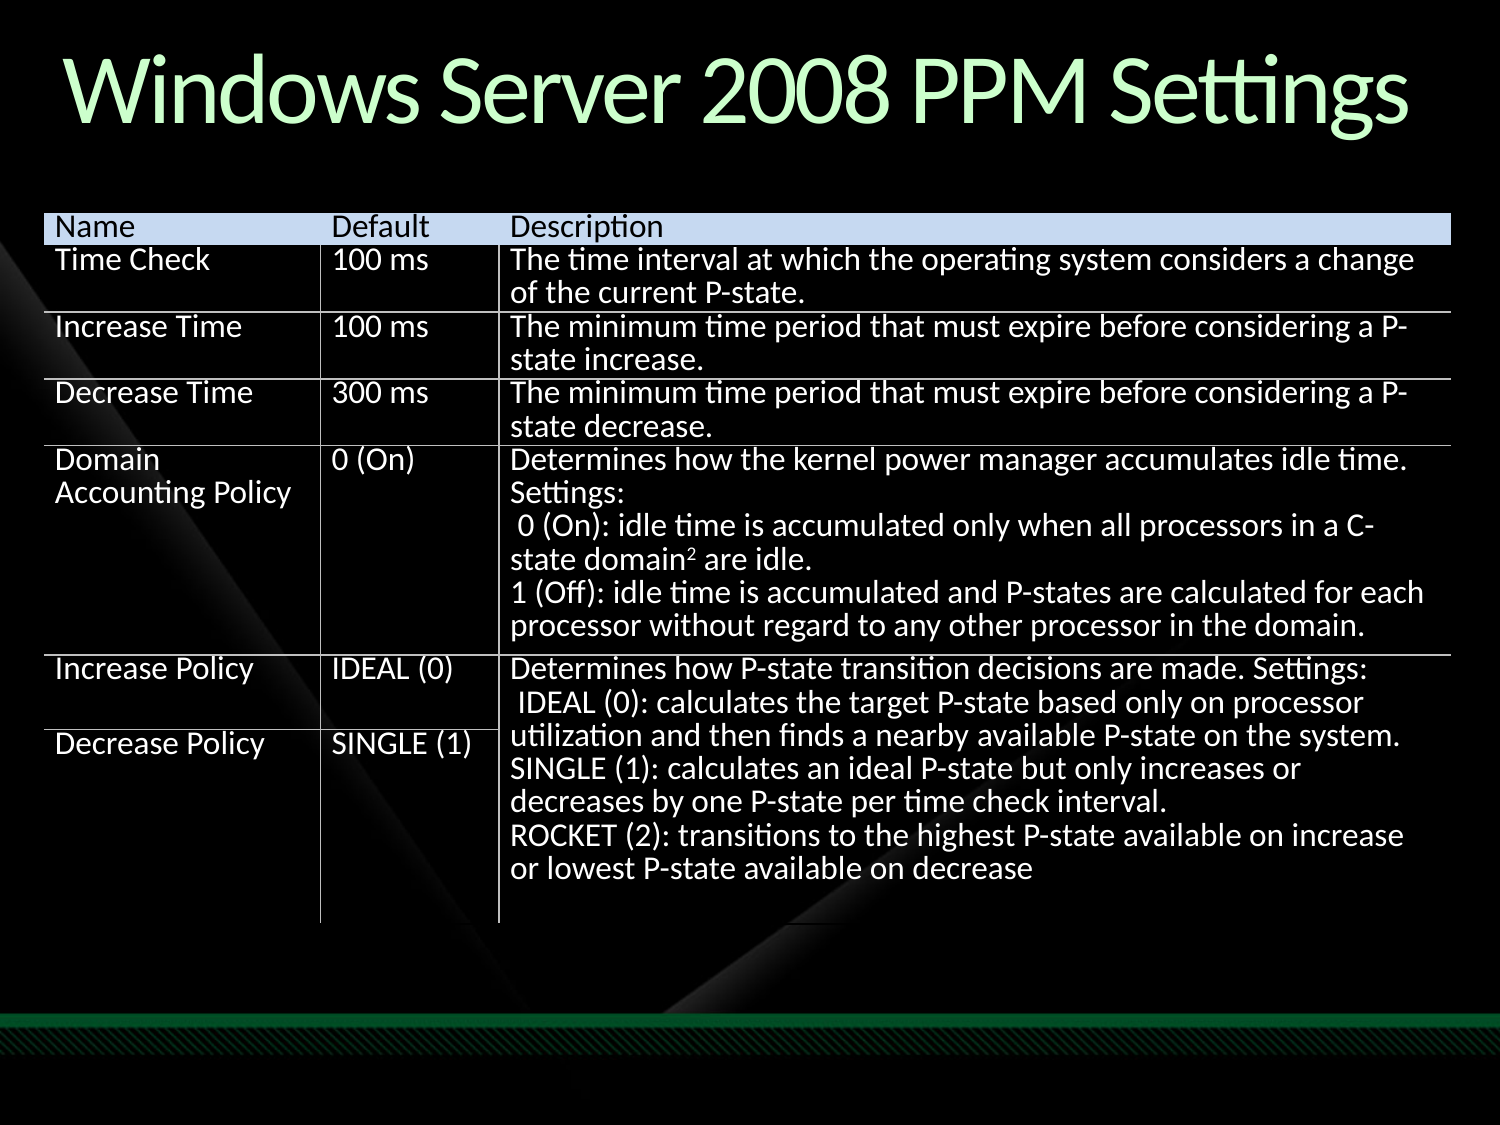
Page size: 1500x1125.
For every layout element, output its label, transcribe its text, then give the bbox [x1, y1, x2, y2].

table_cell Decrease Time [44, 380, 320, 445]
table_cell Increase Time [44, 313, 320, 378]
table_cell 0 (On) [321, 446, 498, 654]
table_cell Determines how the kernel power manager accumulates idle time. Settings: 0 (On): idle time is accumulated only when all processors in a C- state domain2 are idle. 1 (Off): idle time is accumulated and P-states are calculated for each processor without regard to any other processor in the domain. [500, 446, 1451, 654]
title Windows Server 2008 PPM Settings [62, 37, 1438, 147]
table_cell SINGLE (1) [321, 730, 498, 923]
table_cell Domain Accounting Policy [44, 446, 320, 654]
picture [0, 0, 1500, 1125]
table_cell Determines how P-state transition decisions are made. Settings: IDEAL (0): calculates the target P-state based only on processor utilization and then finds a nearby available P-state on the system. SINGLE (1): calculates an ideal P-state but only increases or decreases by one P-state per time check interval. ROCKET (2): transitions to the highest P-state available on increase or lowest P-state available on decrease [500, 656, 1451, 923]
table_header Description [499, 213, 1451, 245]
table_cell The minimum time period that must expire before considering a P-state increase. [500, 313, 1451, 378]
table_cell Increase Policy [44, 656, 320, 729]
table_cell The time interval at which the operating system considers a change of the current P-state. [500, 247, 1451, 311]
table_cell Time Check [44, 247, 320, 311]
table_cell 300 ms [321, 380, 498, 445]
table_header Name [44, 213, 321, 245]
table_cell IDEAL (0) [321, 656, 498, 729]
table_cell The minimum time period that must expire before considering a P-state decrease. [500, 380, 1451, 445]
table_header Default [321, 213, 499, 245]
table_cell Decrease Policy [44, 730, 320, 923]
table_cell 100 ms [321, 313, 498, 378]
table_cell 100 ms [321, 247, 498, 311]
